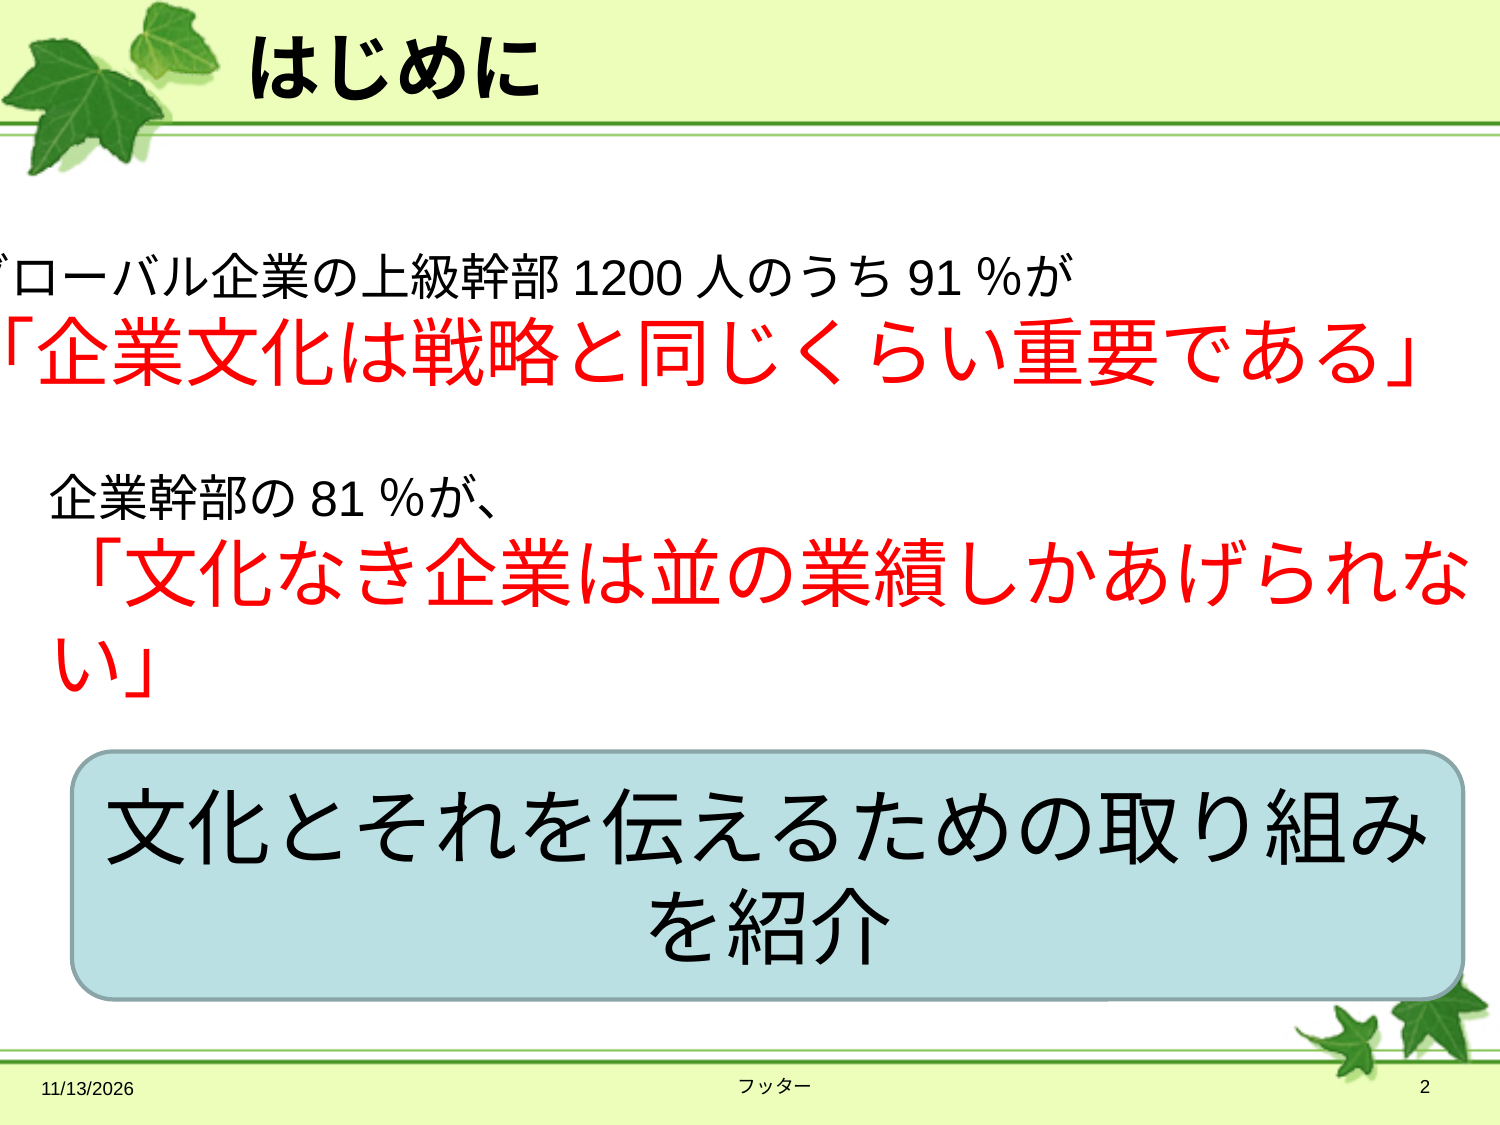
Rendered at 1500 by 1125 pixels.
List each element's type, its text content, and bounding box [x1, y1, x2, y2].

picture [0, 0, 1500, 1125]
text_box グローバル企業の上級幹部1200人のうち91％が 「企業文化は戦略と同じくらい重要である」 [0, 238, 1475, 404]
text_box 文化とそれを伝えるための取り組みを紹介 [69, 749, 1466, 1002]
slide_number 2 [1387, 1074, 1463, 1098]
text_box 企業幹部の81％が、 「文化なき企業は並の業績しかあげられない」 [33, 459, 1500, 715]
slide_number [26, 1069, 276, 1107]
footer フッター [287, 1069, 1263, 1107]
title はじめに [230, 42, 1456, 118]
